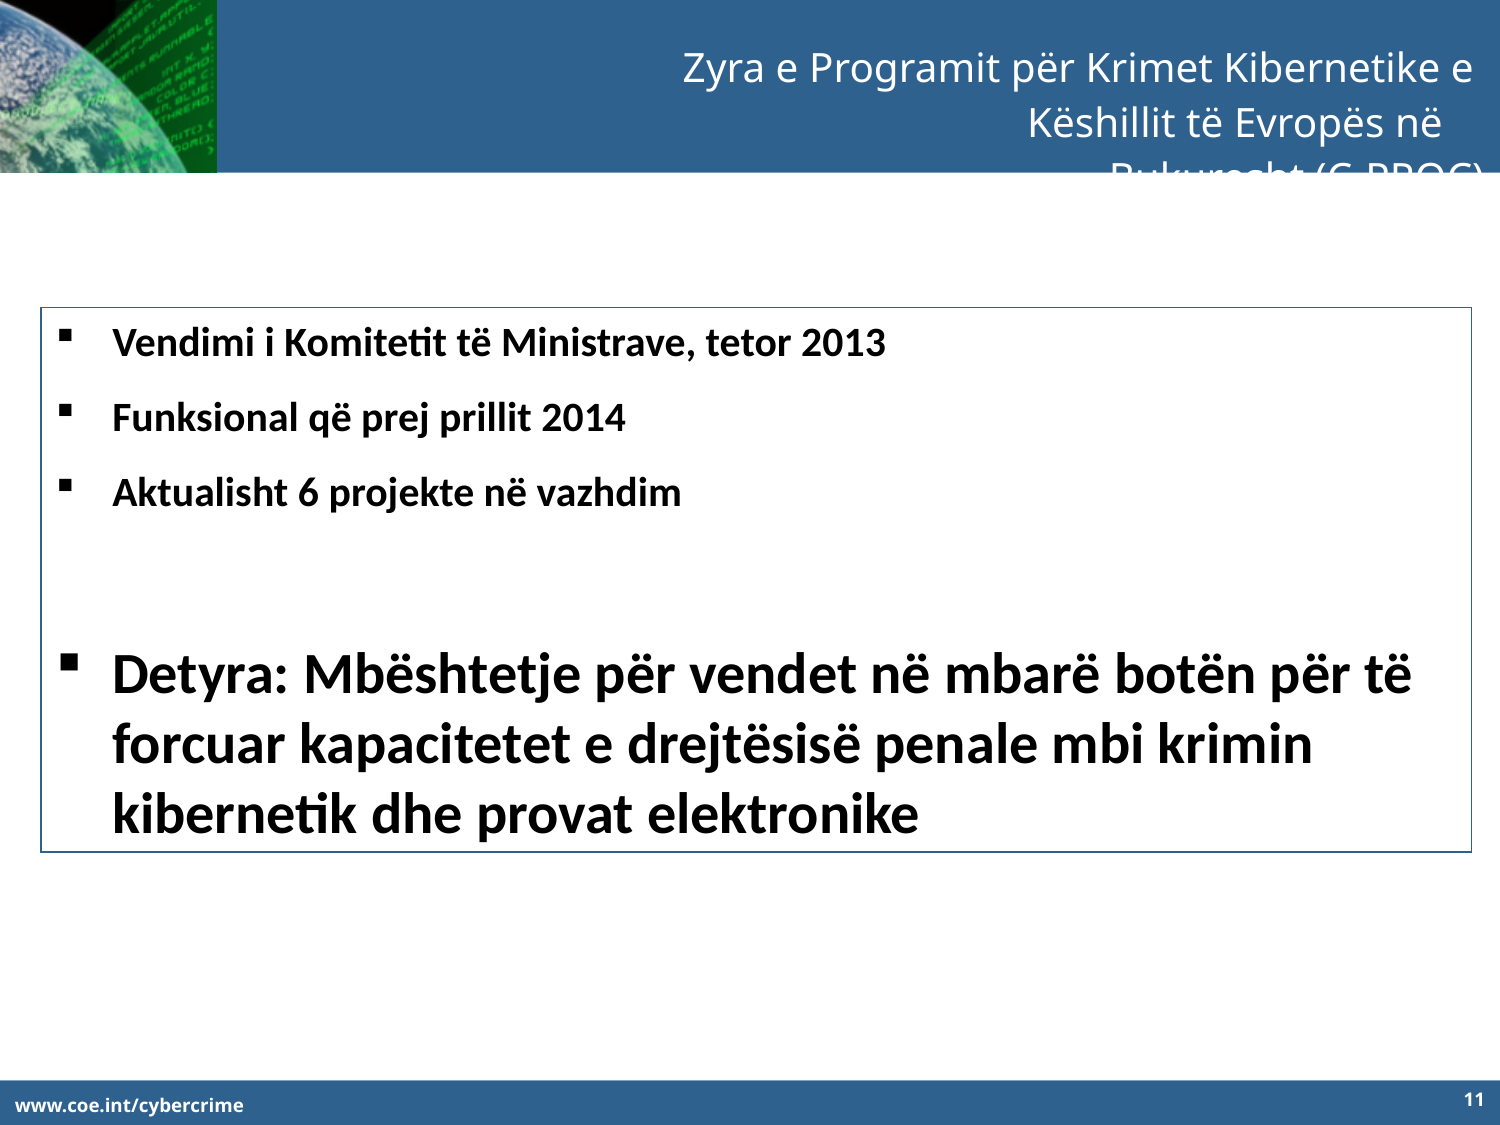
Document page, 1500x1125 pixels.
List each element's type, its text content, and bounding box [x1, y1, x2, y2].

slide_number 11 [1162, 1080, 1500, 1125]
list Zyra e Programit për Krimet Kibernetike e Këshillit të Evropës në Bukuresht (C-PROC) [461, 40, 1500, 211]
picture [0, 0, 217, 173]
text_box Vendimi i Komitetit të Ministrave, tetor 2013 Funksional që prej prillit 2014 Aktualisht 6 projekte në vazhdim Detyra: Mbështetje për vendet në mbarë botën për të forcuar kapacitetet e drejtësisë penale mbi krimin kibernetik dhe provat elektronike [41, 307, 1472, 853]
